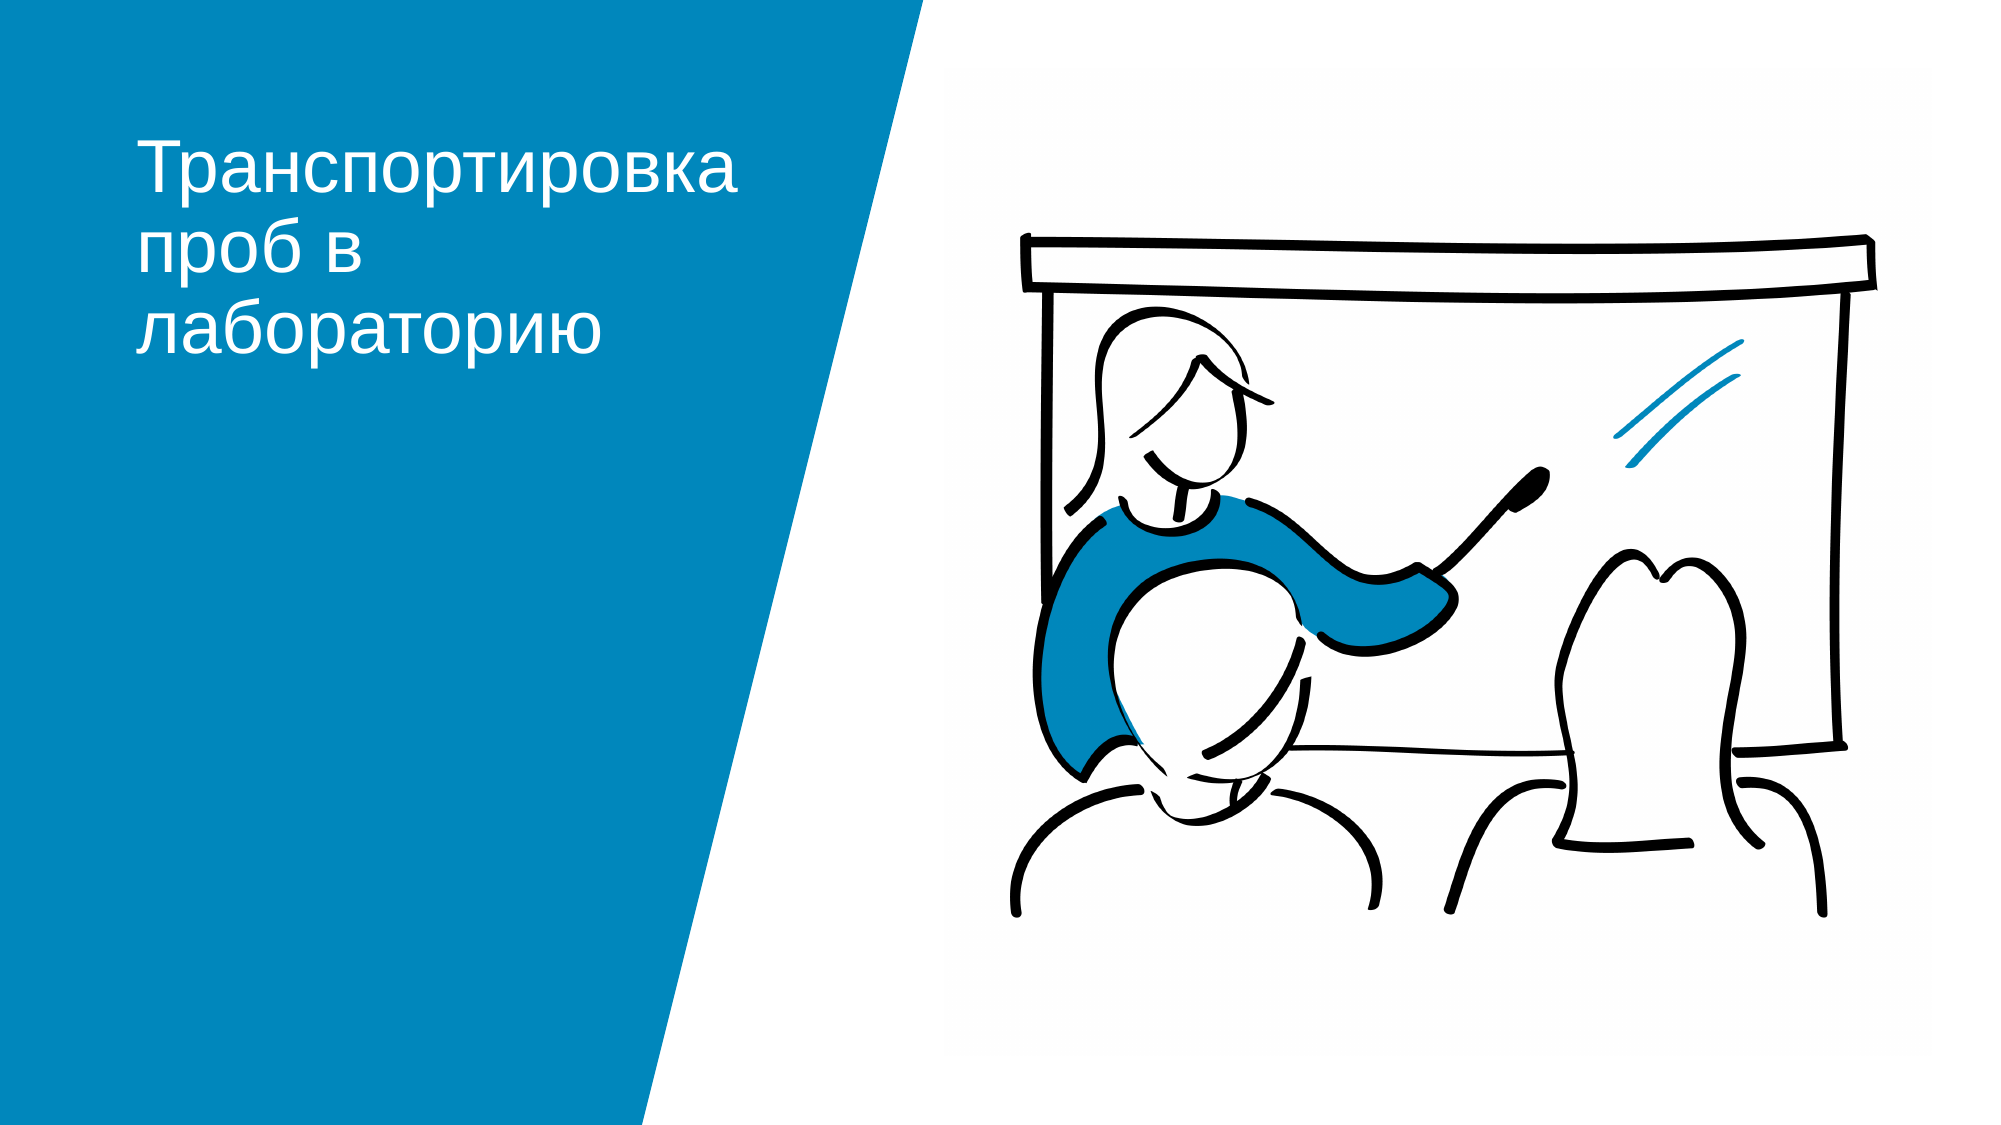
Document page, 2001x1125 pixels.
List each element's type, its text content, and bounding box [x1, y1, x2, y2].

picture [944, 68, 1932, 1056]
title Транспортировка проб в лабораторию [136, 0, 775, 371]
